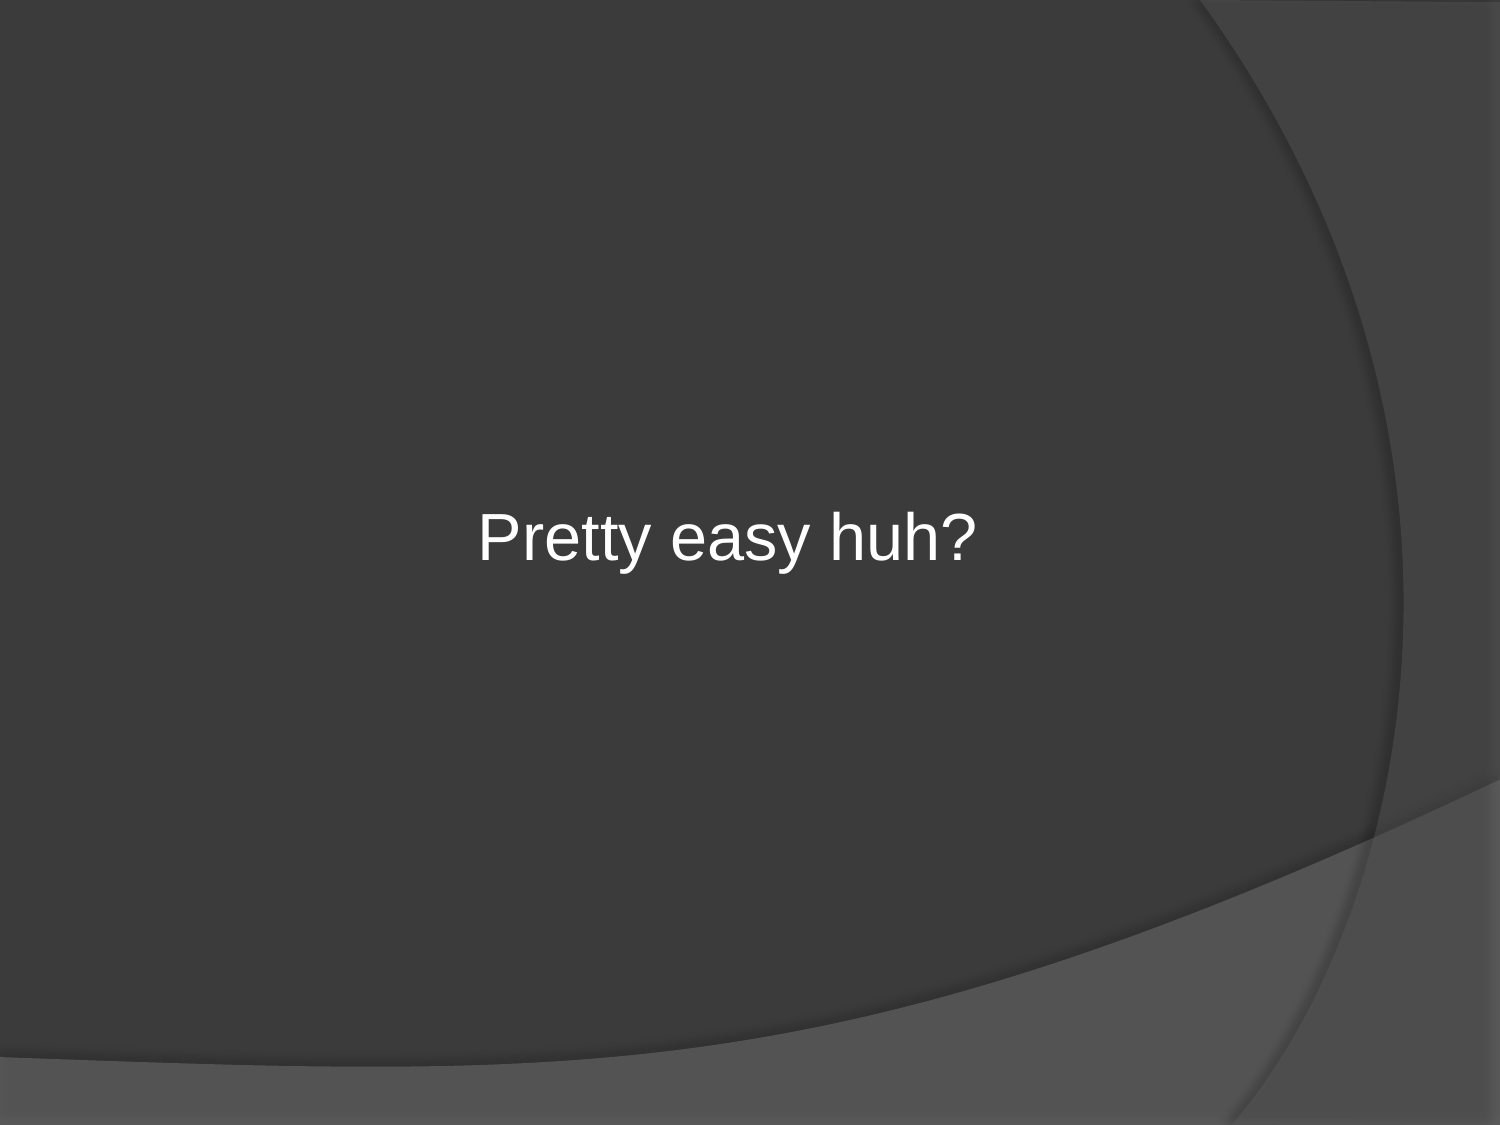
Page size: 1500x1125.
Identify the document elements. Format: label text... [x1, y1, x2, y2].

list Pretty easy huh? [112, 99, 1338, 968]
